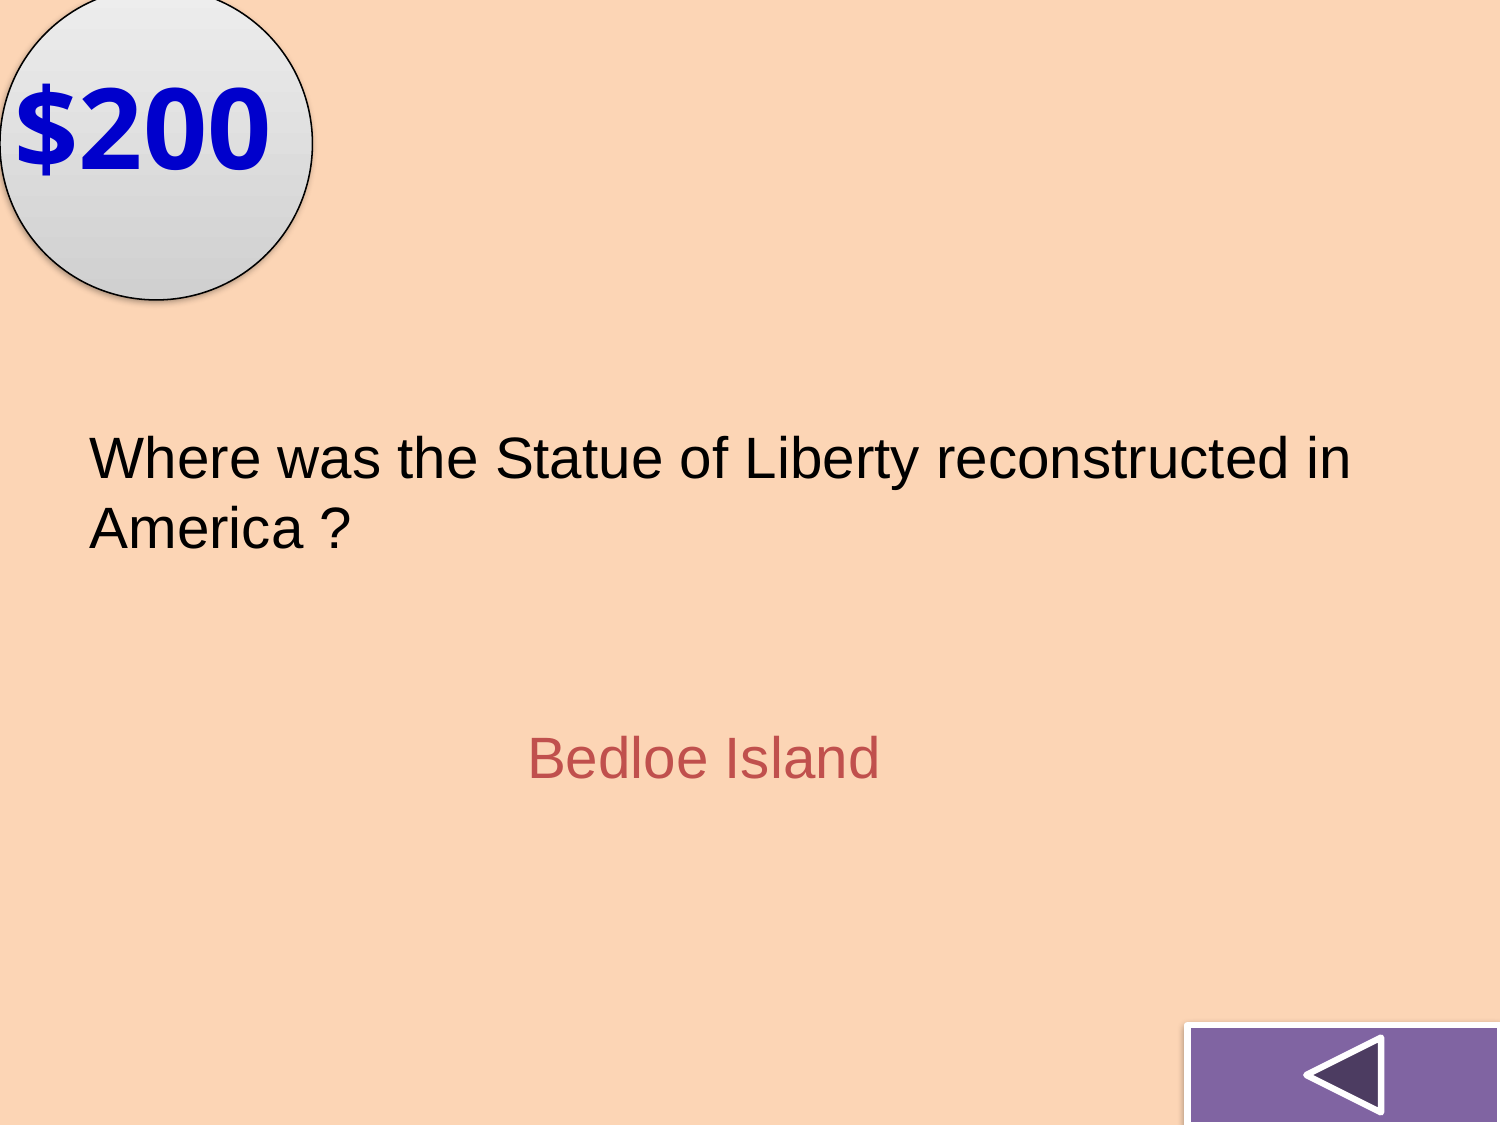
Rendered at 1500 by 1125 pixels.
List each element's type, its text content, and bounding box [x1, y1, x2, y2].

text_box [30, 0, 282, 49]
text_box [1184, 1022, 1500, 1125]
text_box Where was the Statue of Liberty reconstructed in America ? [74, 412, 1413, 568]
text_box Bedloe Island [512, 712, 950, 798]
text_box [9, 200, 303, 301]
text_box $200 [0, 49, 1425, 200]
